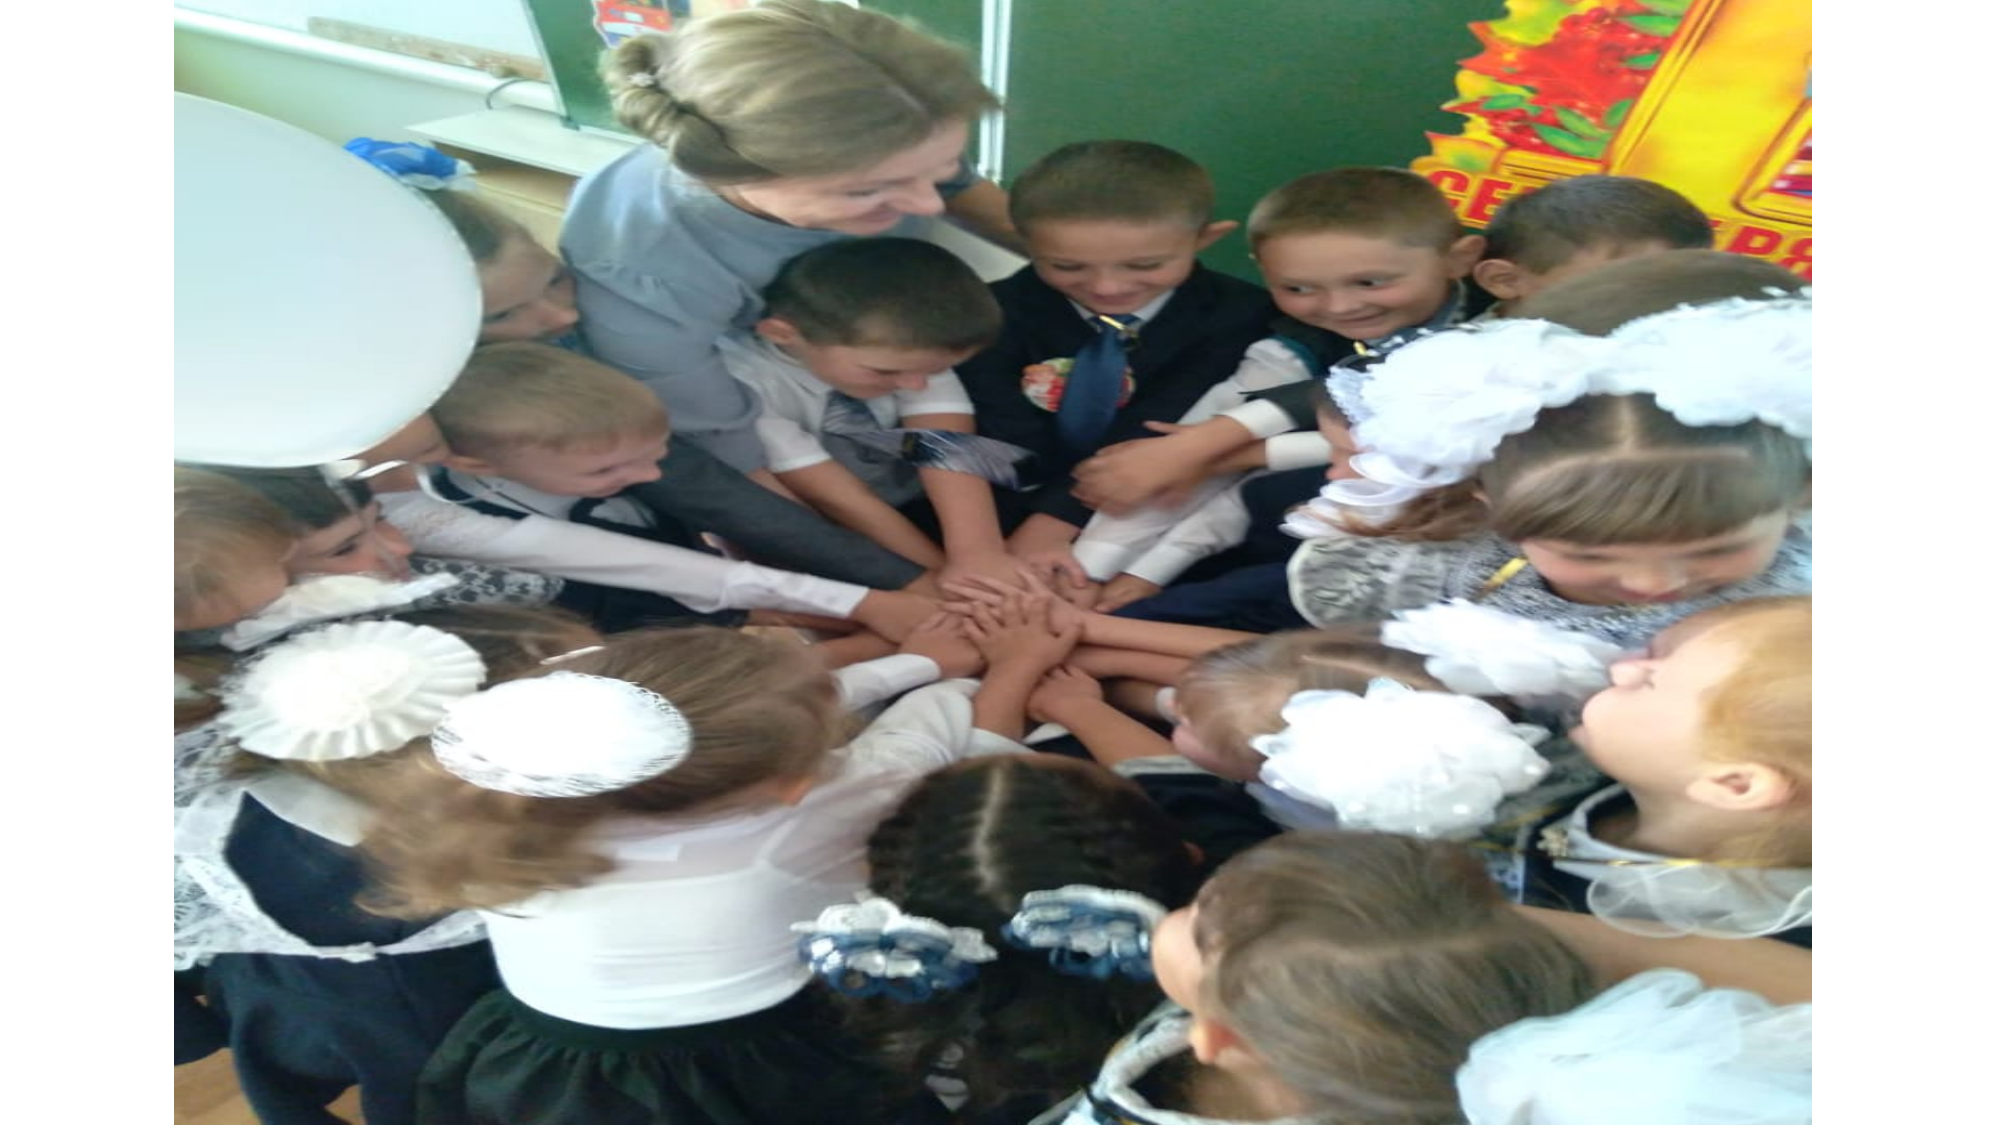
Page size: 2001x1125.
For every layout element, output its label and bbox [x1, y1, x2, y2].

list [174, 0, 1812, 1125]
